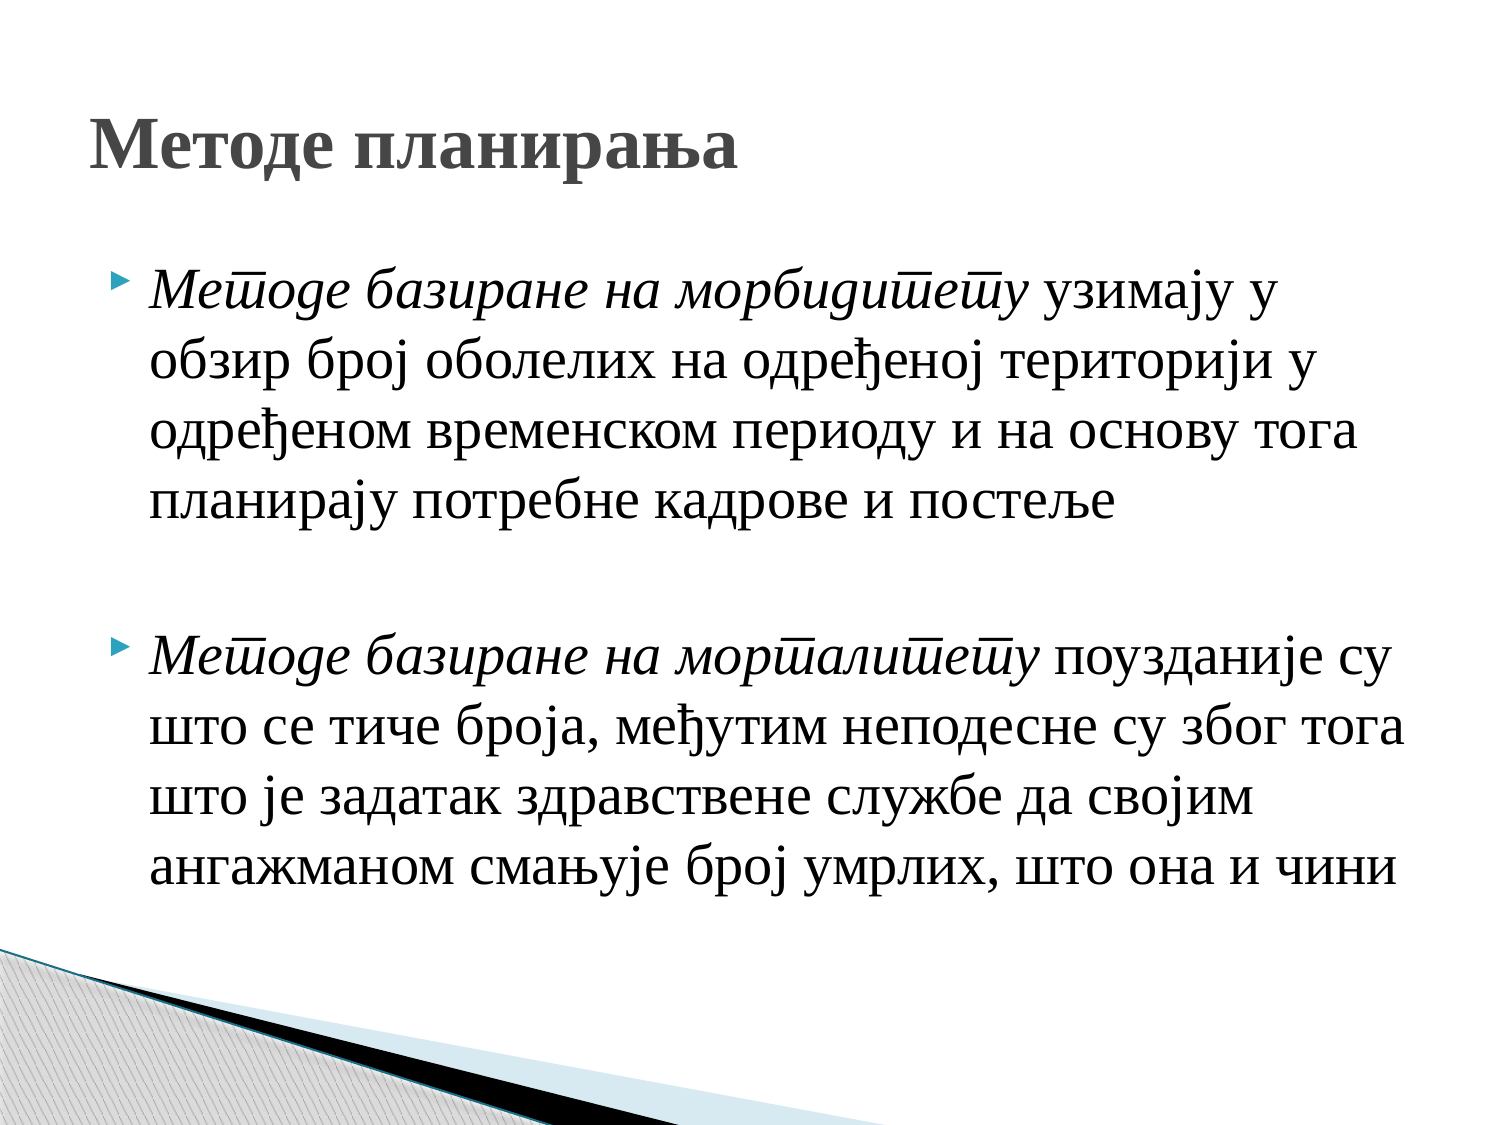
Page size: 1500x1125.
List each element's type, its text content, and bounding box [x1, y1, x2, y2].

list Методе базиране на морбидитету узимају у обзир број оболелих на одређеној територији у одређеном временском периоду и на основу тога планирају потребне кадрове и постеље Методе базиране на морталитету поузданије су што се тиче броја, међутим неподесне су због тога што је задатак здравствене службе да својим ангажманом смањује број умрлих, што она и чини [75, 243, 1425, 986]
title Методе планирања [75, 45, 1425, 233]
